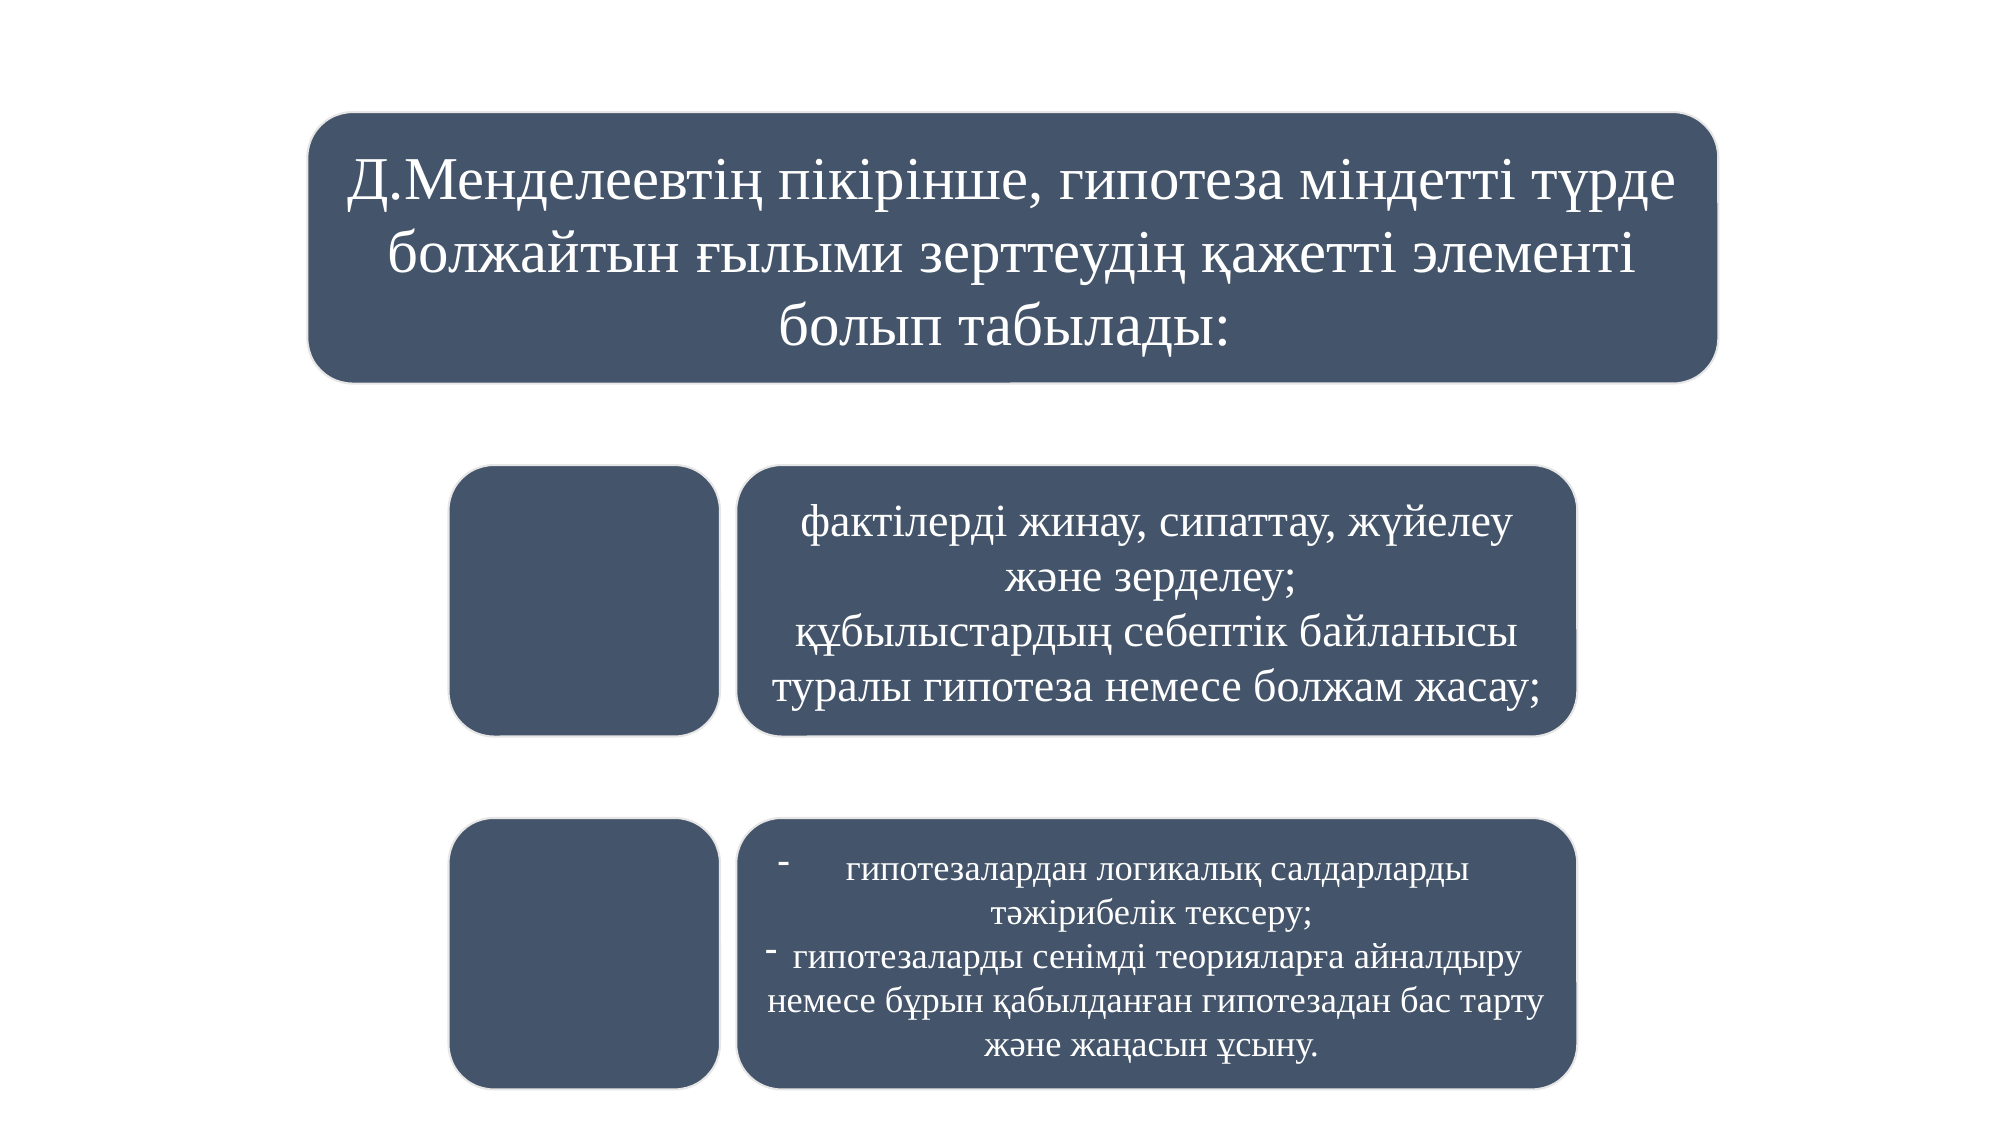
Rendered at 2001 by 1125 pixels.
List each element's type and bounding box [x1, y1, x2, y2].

list [131, 111, 1895, 1090]
